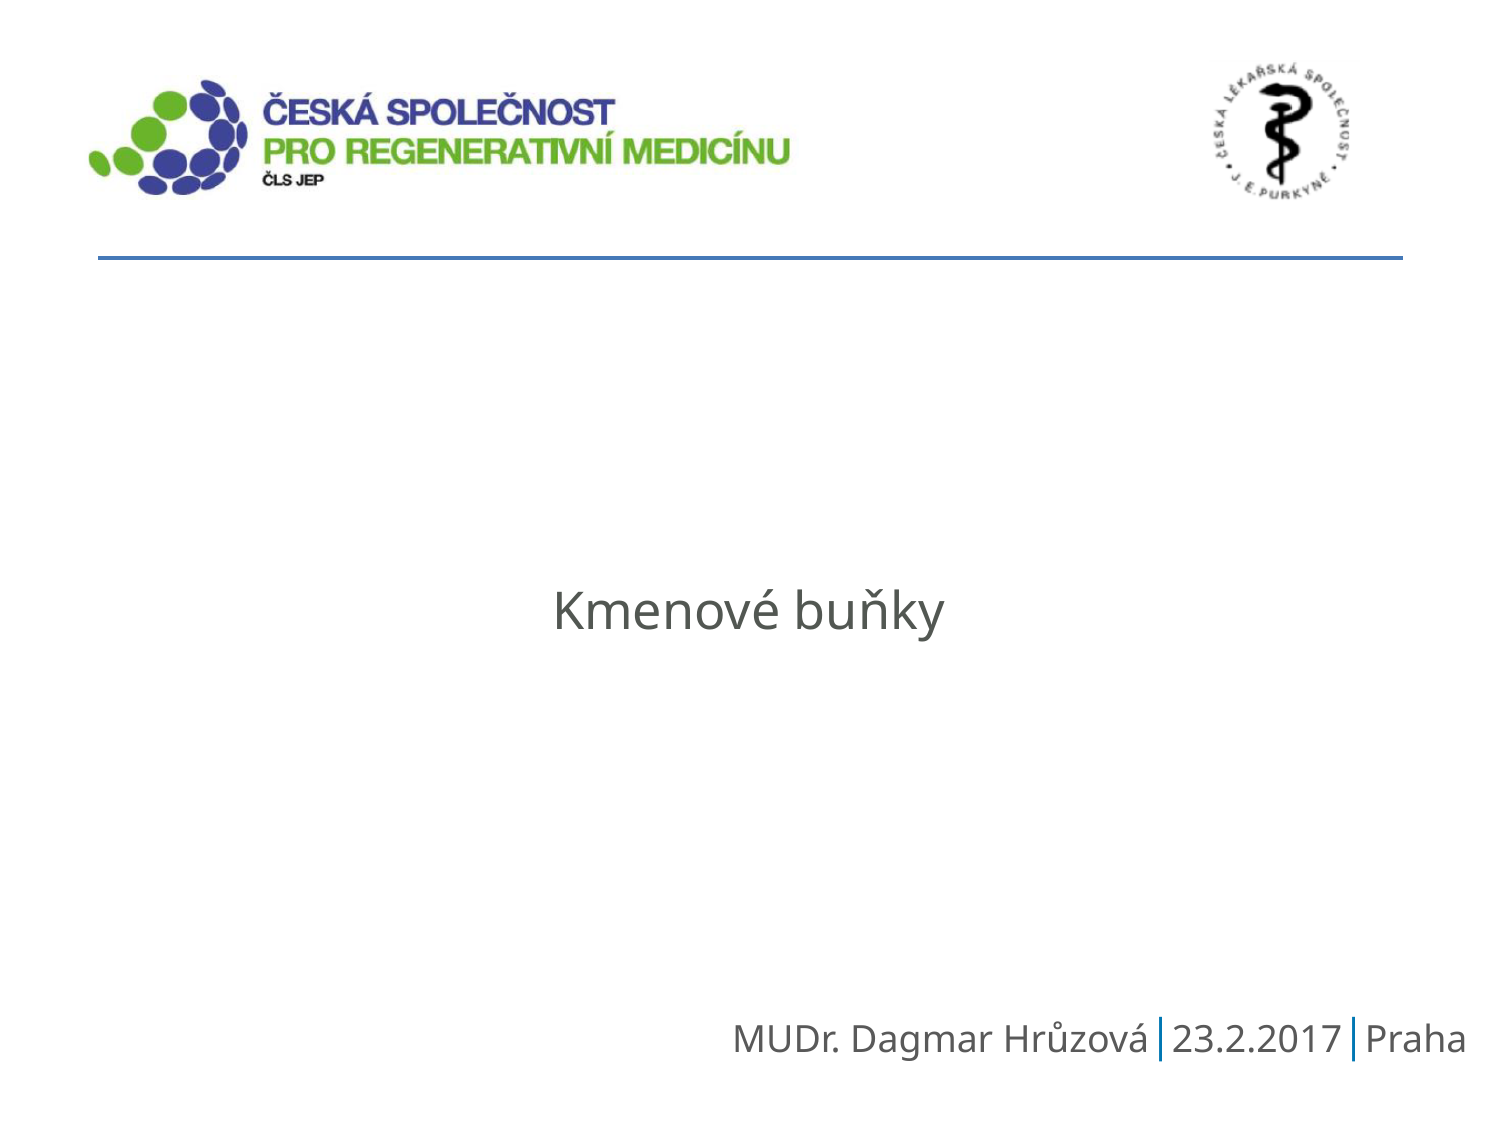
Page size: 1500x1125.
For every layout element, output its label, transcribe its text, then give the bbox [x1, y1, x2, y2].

picture [74, 54, 1434, 315]
text_box MUDr. Dagmar Hrůzová│23.2.2017│Praha [383, 1007, 1483, 1068]
text_box Kmenové buňky [73, 570, 1424, 728]
